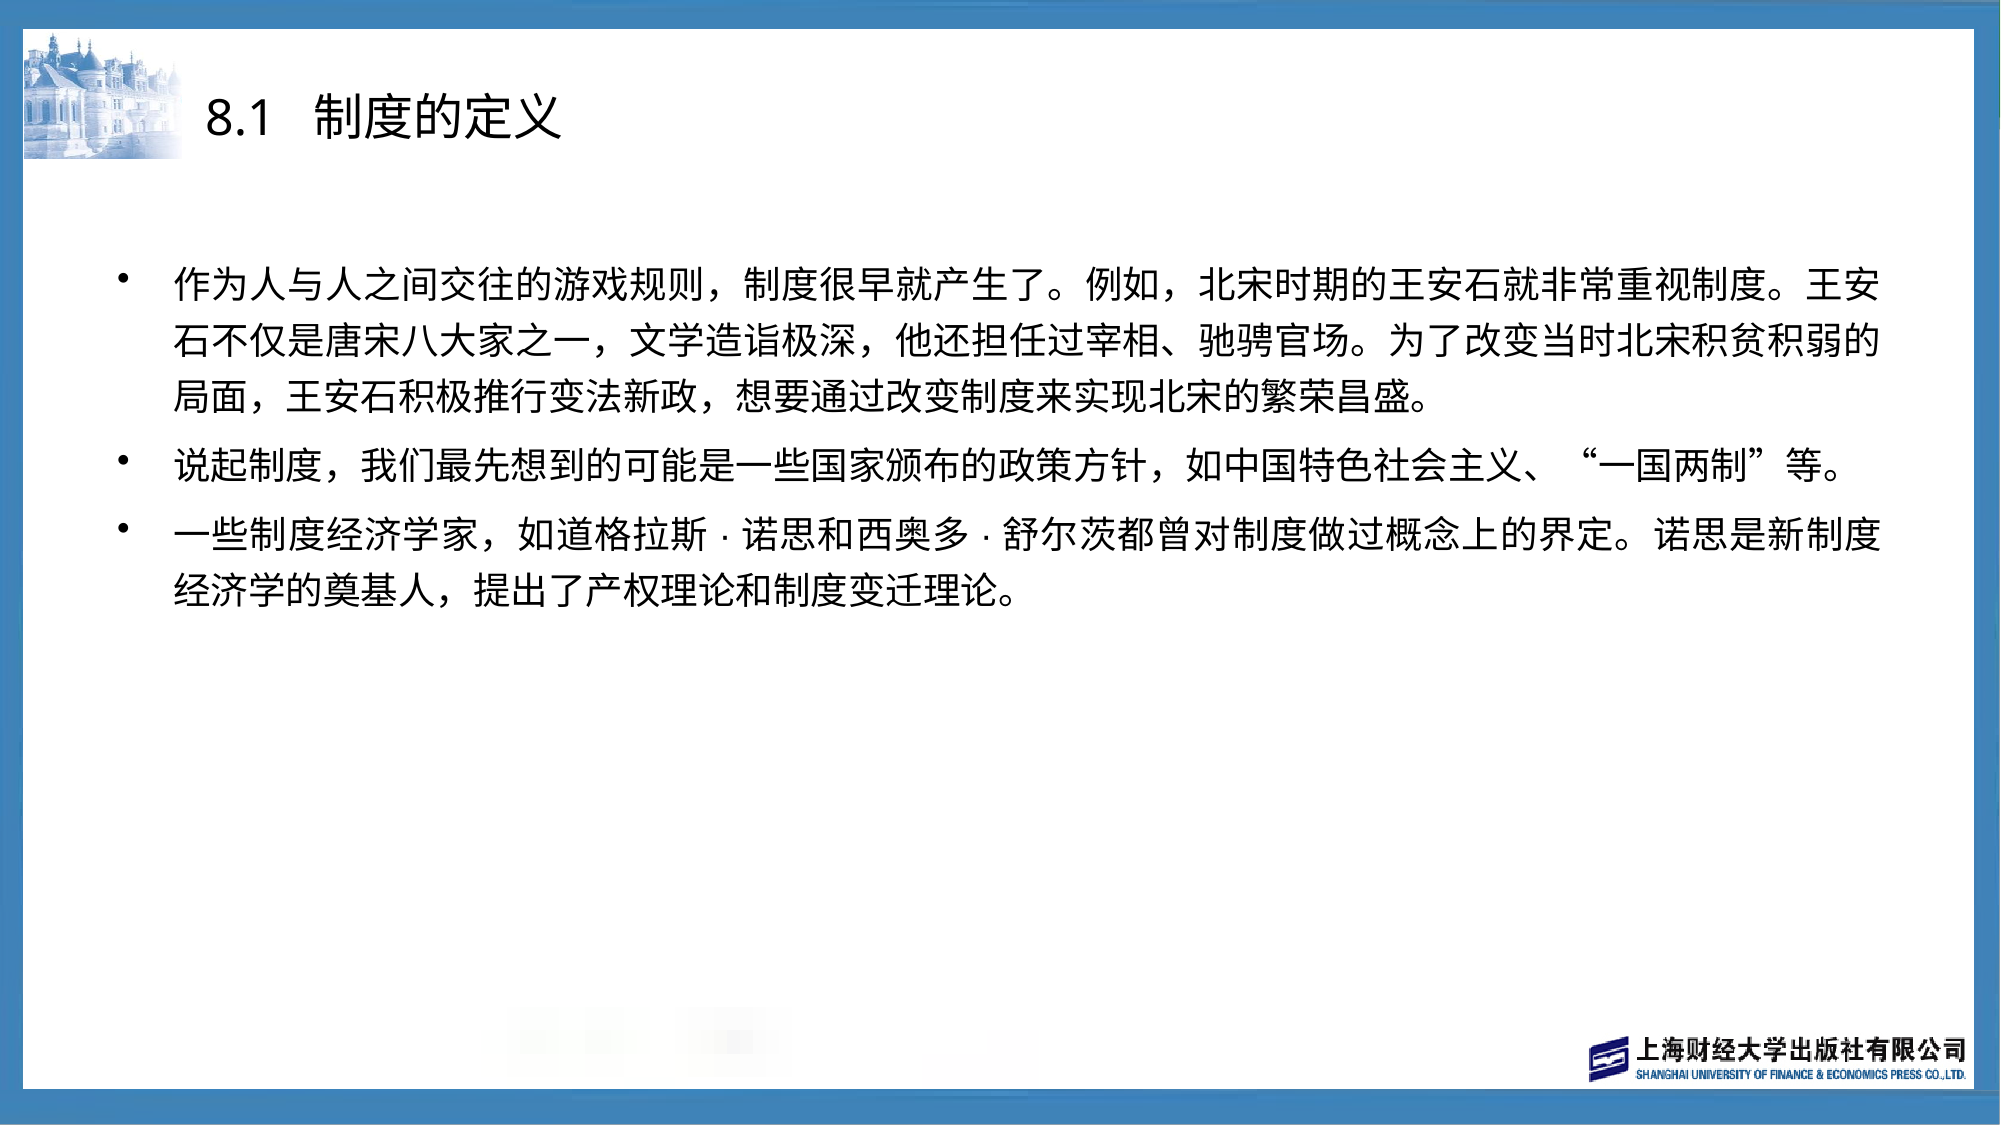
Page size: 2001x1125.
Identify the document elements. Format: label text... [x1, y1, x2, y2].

list 作为人与人之间交往的游戏规则，制度很早就产生了。例如，北宋时期的王安石就非常重视制度。王安石不仅是唐宋八大家之一，文学造诣极深，他还担任过宰相、驰骋官场。为了改变当时北宋积贫积弱的局面，王安石积极推行变法新政，想要通过改变制度来实现北宋的繁荣昌盛。 说起制度，我们最先想到的可能是一些国家颁布的政策方针，如中国特色社会主义、“一国两制”等。 一些制度经济学家，如道格拉斯·诺思和西奥多·舒尔茨都曾对制度做过概念上的界定。诺思是新制度经济学的奠基人，提出了产权理论和制度变迁理论。 [102, 241, 1898, 1065]
title 8.1 制度的定义 [190, 64, 1547, 168]
picture [0, 0, 2001, 1125]
